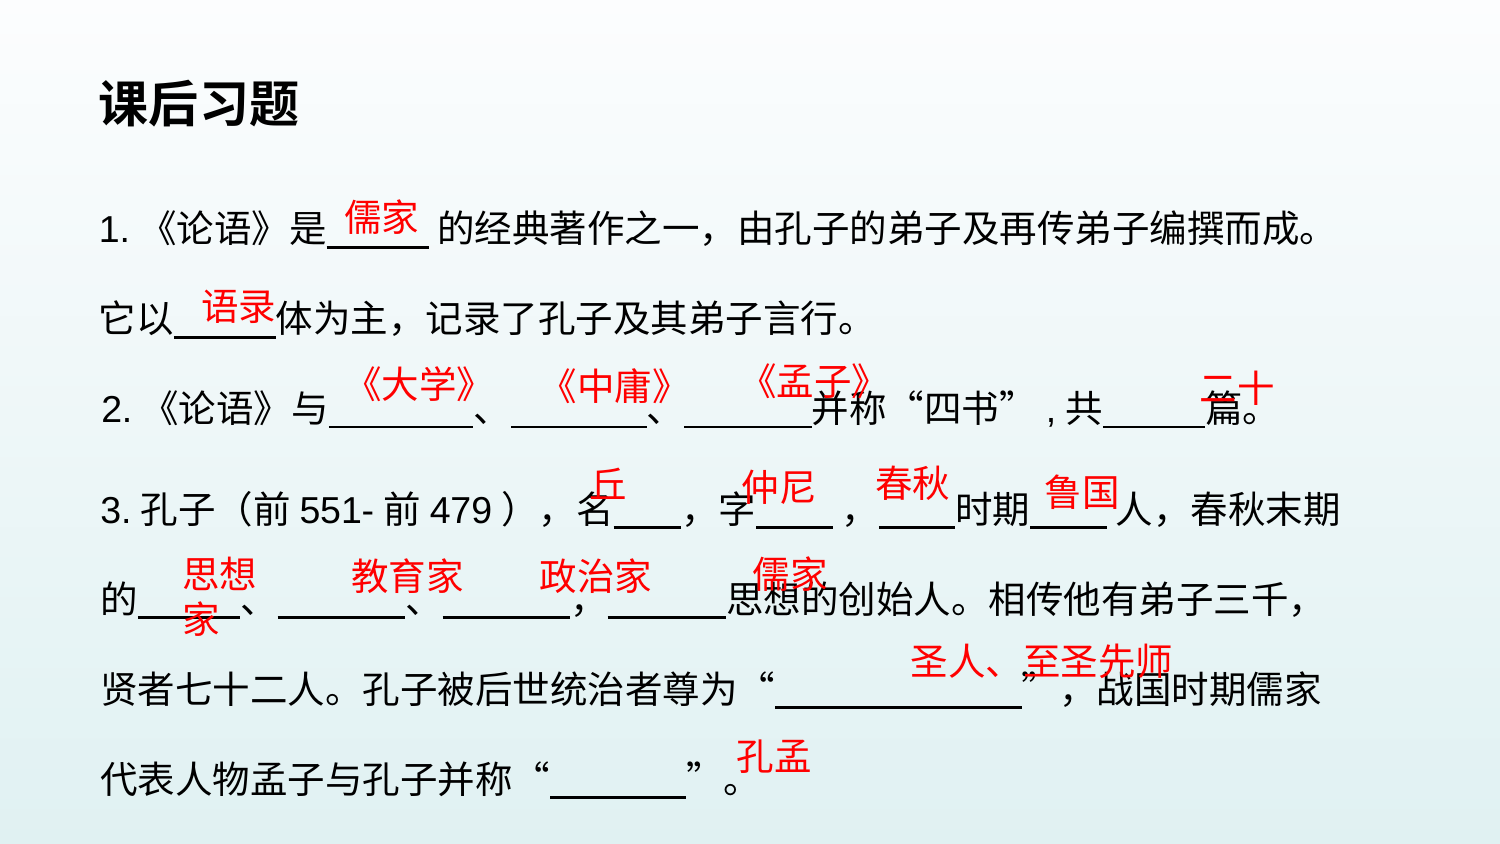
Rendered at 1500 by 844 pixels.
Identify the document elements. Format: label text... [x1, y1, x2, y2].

text_box 儒家 [737, 543, 845, 604]
text_box 孔孟 [722, 725, 832, 785]
text_box 儒家 [329, 163, 440, 246]
text_box 《中庸》 [524, 355, 723, 416]
text_box 丘 [575, 453, 655, 514]
text_box 鲁国 [1030, 461, 1137, 521]
text_box 仲尼 [727, 456, 833, 517]
text_box 思想家 [167, 543, 307, 649]
text_box 二十 [1185, 357, 1294, 418]
text_box 《大学》 [329, 353, 511, 414]
text_box 课后习题 [84, 71, 368, 134]
text_box 教育家 [336, 545, 487, 606]
text_box 语录 [186, 252, 302, 335]
text_box 1.《论语》是 的经典著作之一，由孔子的弟子及再传弟子编撰而成。它以 体为主，记录了孔子及其弟子言行。 [84, 153, 1368, 348]
text_box 圣人、至圣先师 [896, 630, 1211, 691]
text_box 2.《论语》与 、 、 并称“四书”,共 篇。 [86, 332, 1468, 438]
text_box 《孟子》 [724, 350, 915, 411]
text_box 3.孔子（前551-前479），名 ，字 ， 时期 人，春秋末期的 、 、 ， 思想的创始人。相传他有弟子三千，贤者七十二人。孔子被后世统治者尊为“ ”，战国时期儒家代表人物孟子与孔子并称“ ”。 [85, 433, 1368, 809]
text_box 春秋 [860, 452, 968, 513]
text_box 政治家 [524, 545, 680, 606]
